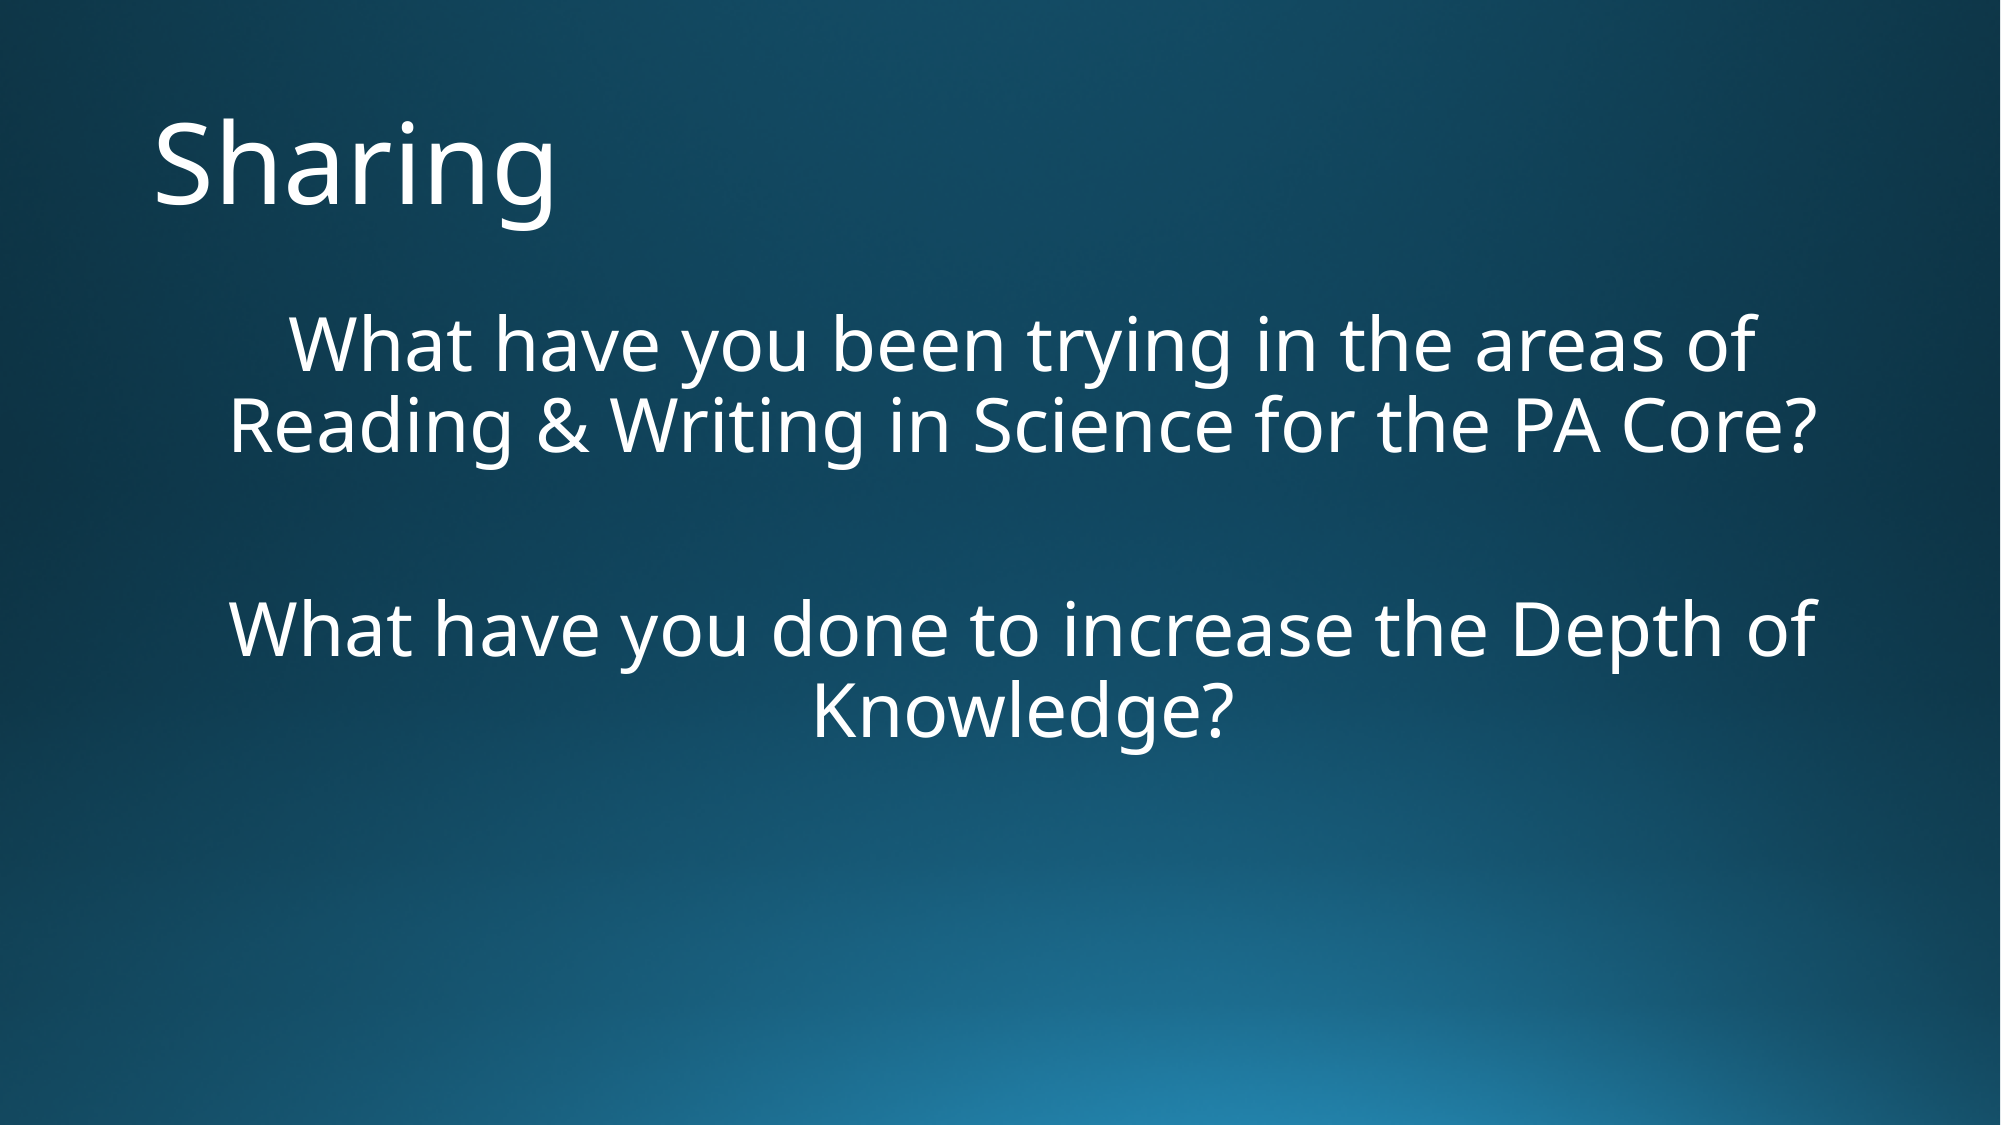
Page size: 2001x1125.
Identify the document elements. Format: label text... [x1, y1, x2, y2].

picture [0, 0, 2001, 1125]
list What have you been trying in the areas of Reading & Writing in Science for the PA Core? What have you done to increase the Depth of Knowledge? [183, 299, 1863, 1014]
title Sharing [137, 59, 1863, 278]
